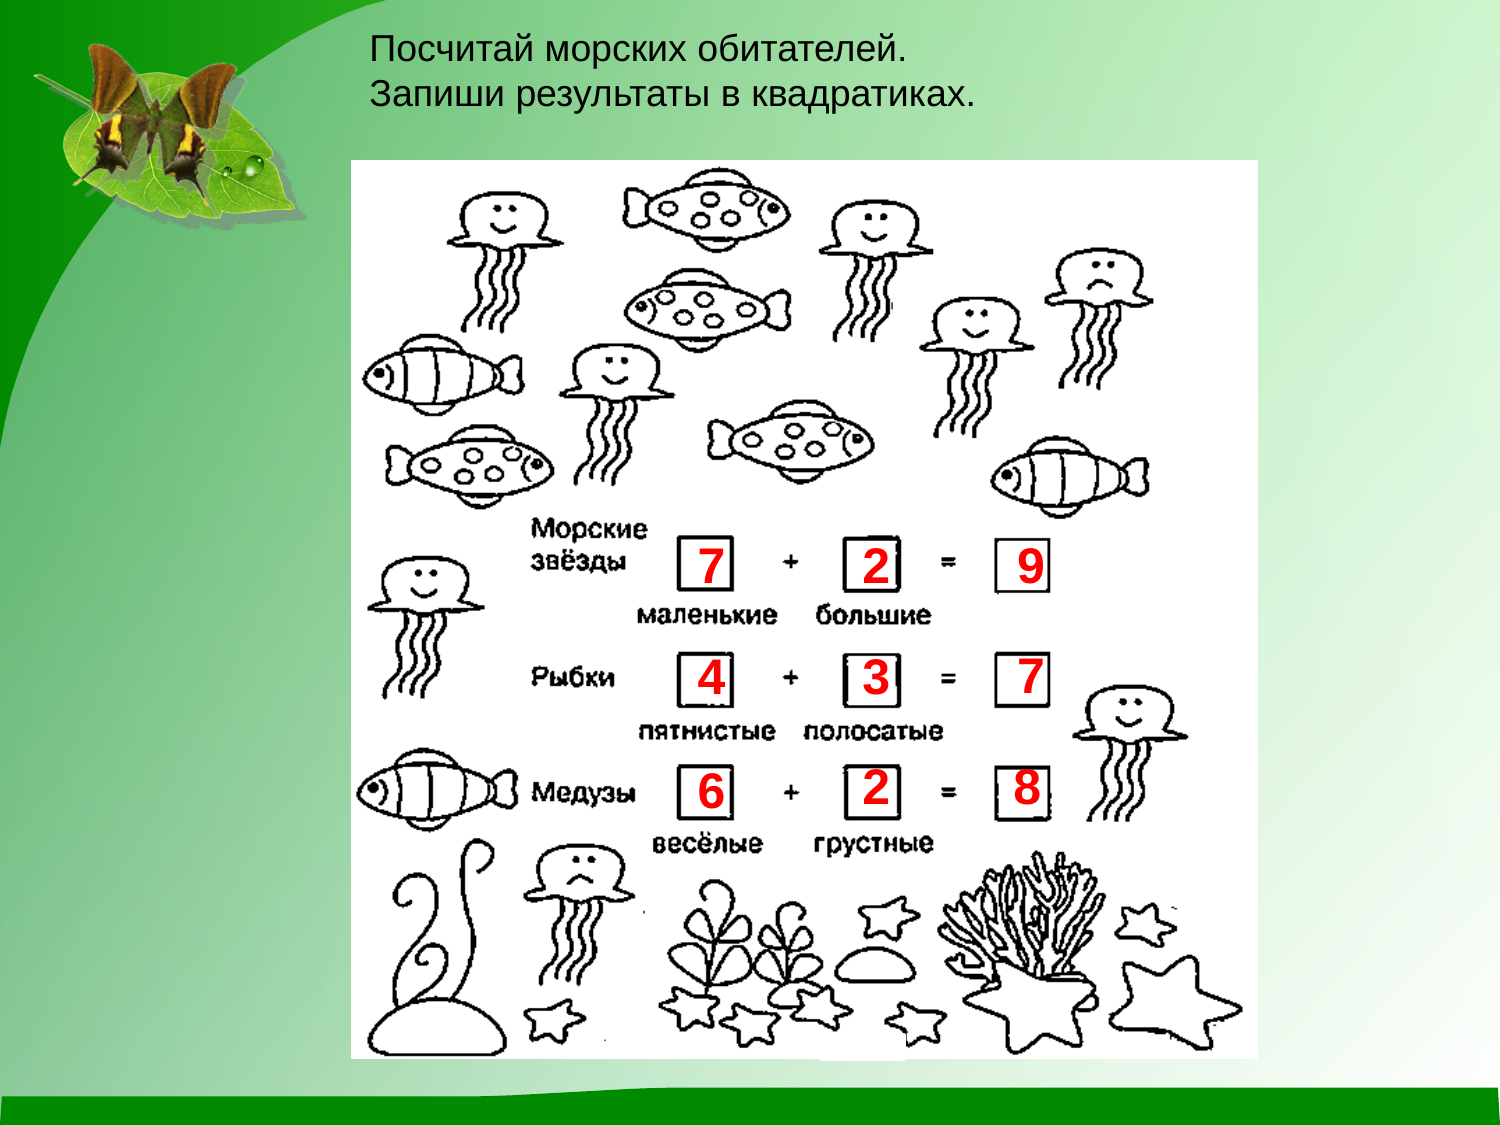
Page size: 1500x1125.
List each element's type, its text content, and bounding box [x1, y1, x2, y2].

text_box Посчитай морских обитателей. Запиши результаты в квадратиках. [354, 16, 992, 122]
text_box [351, 160, 1259, 1059]
picture [24, 37, 300, 229]
